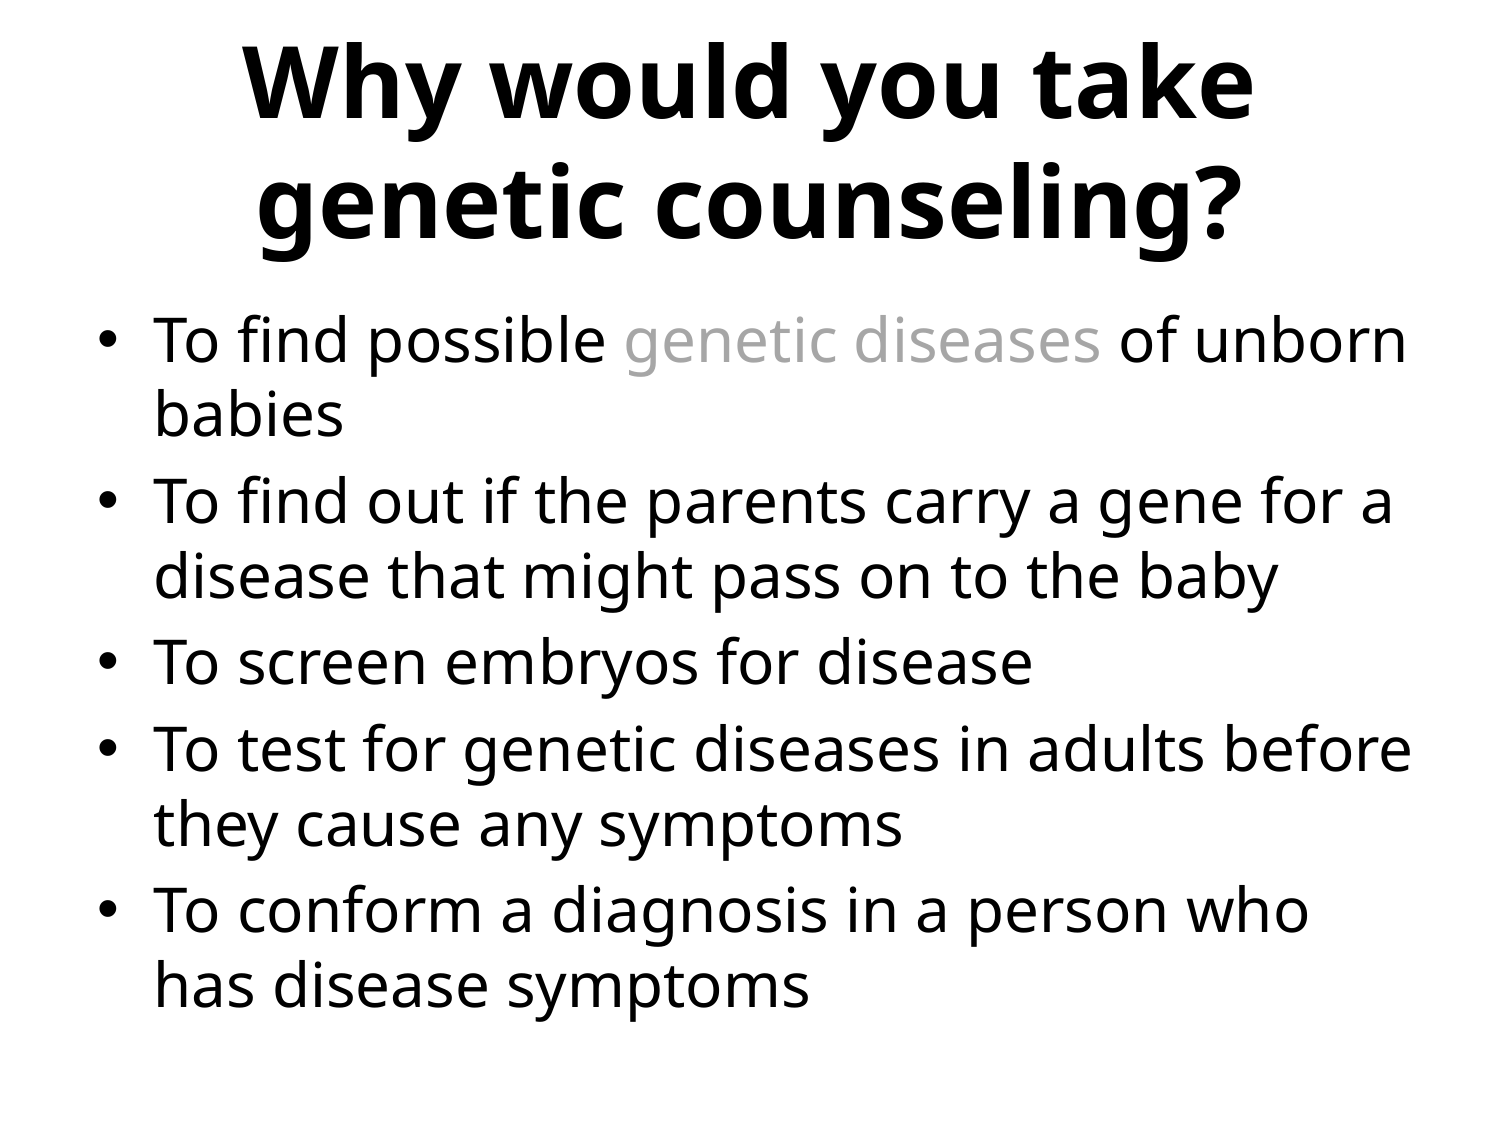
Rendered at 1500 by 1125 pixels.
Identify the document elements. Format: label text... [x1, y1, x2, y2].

title Why would you take genetic counseling? [75, 45, 1425, 233]
list To find possible genetic diseases of unborn babies To find out if the parents carry a gene for a disease that might pass on to the baby To screen embryos for disease To test for genetic diseases in adults before they cause any symptoms To conform a diagnosis in a person who has disease symptoms [82, 292, 1432, 1036]
